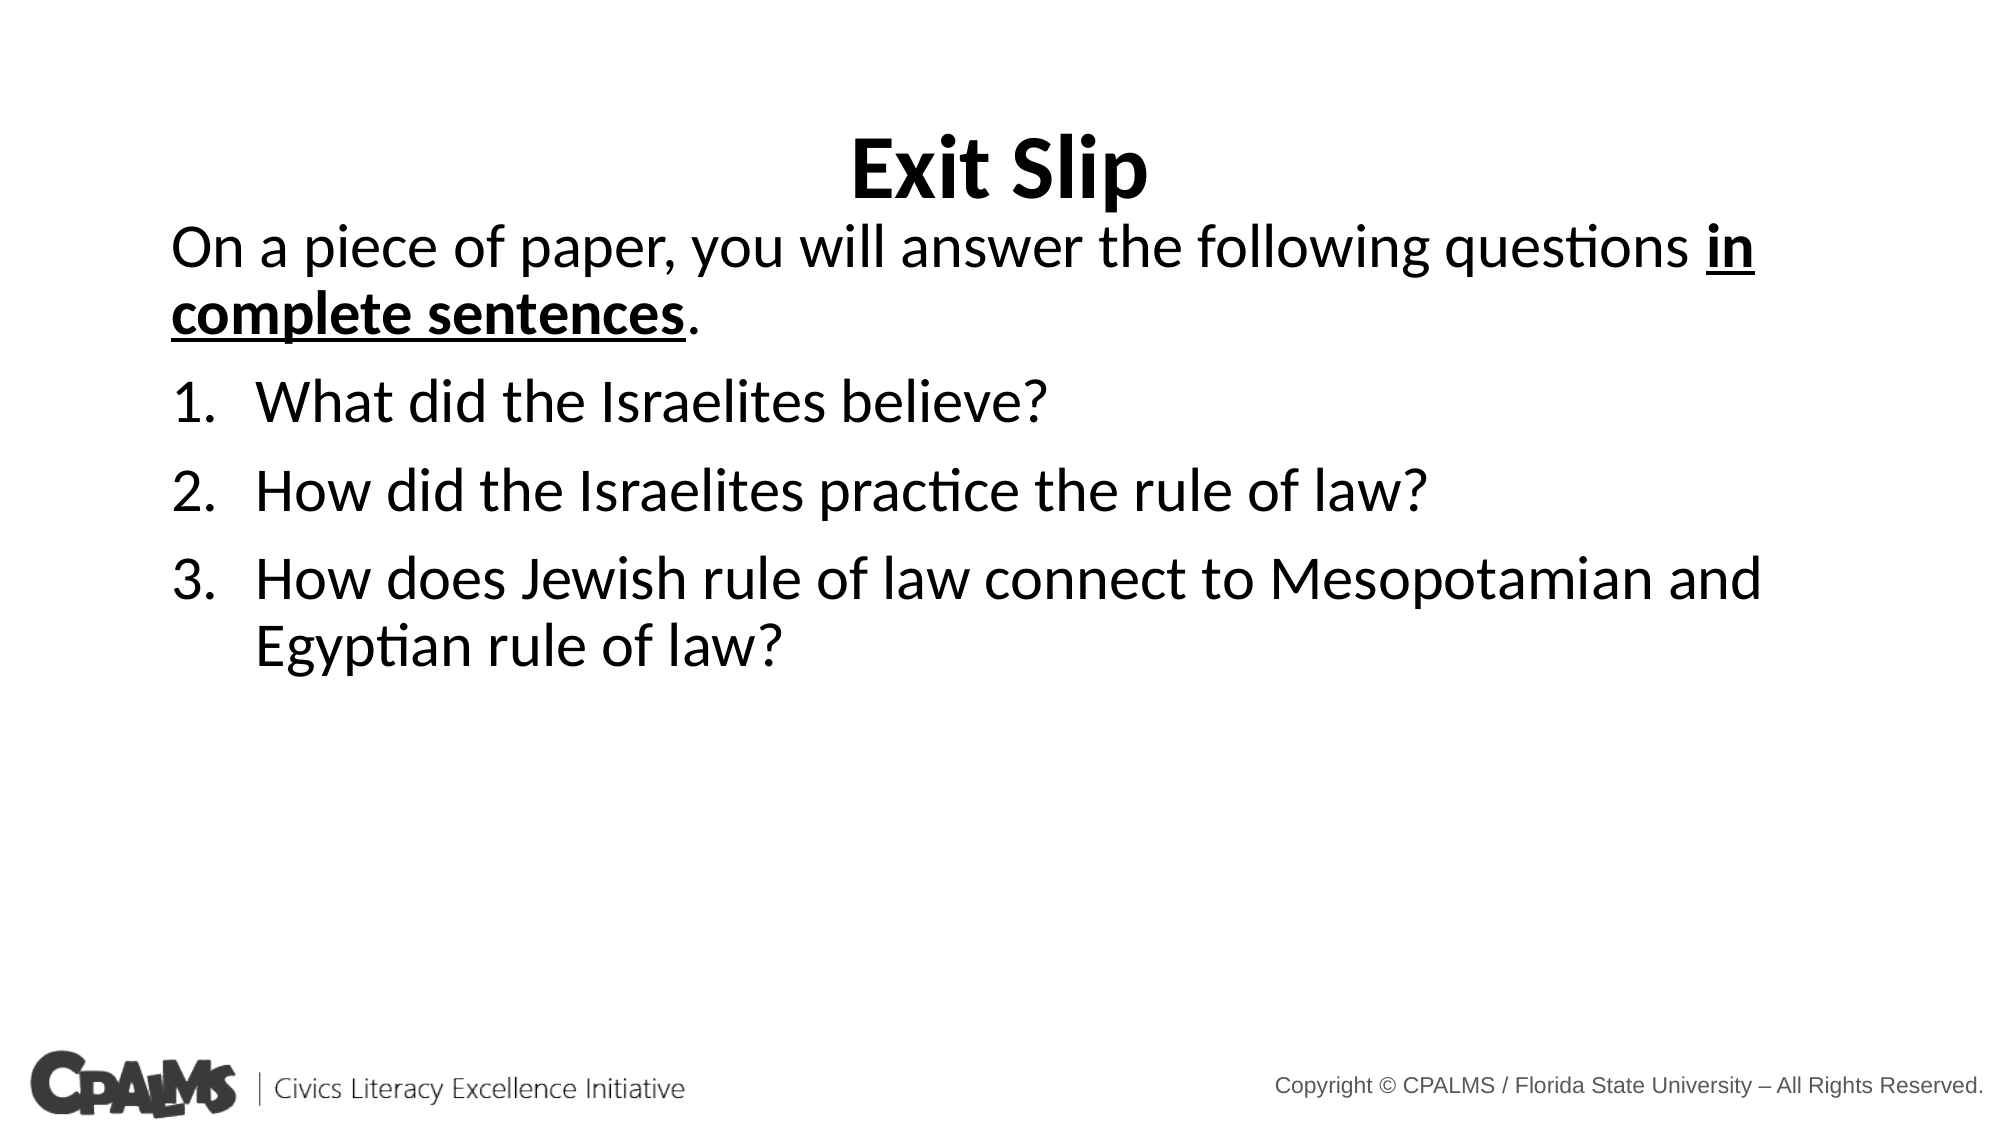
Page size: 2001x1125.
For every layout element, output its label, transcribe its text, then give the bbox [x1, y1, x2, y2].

list On a piece of paper, you will answer the following questions in complete sentences. What did the Israelites believe? How did the Israelites practice the rule of law? How does Jewish rule of law connect to Mesopotamian and Egyptian rule of law? [137, 205, 1863, 732]
text_box Copyright © CPALMS / Florida State University – All Rights Reserved. [1055, 1054, 2000, 1115]
title Exit Slip [137, 59, 1863, 205]
picture [11, 1042, 793, 1125]
